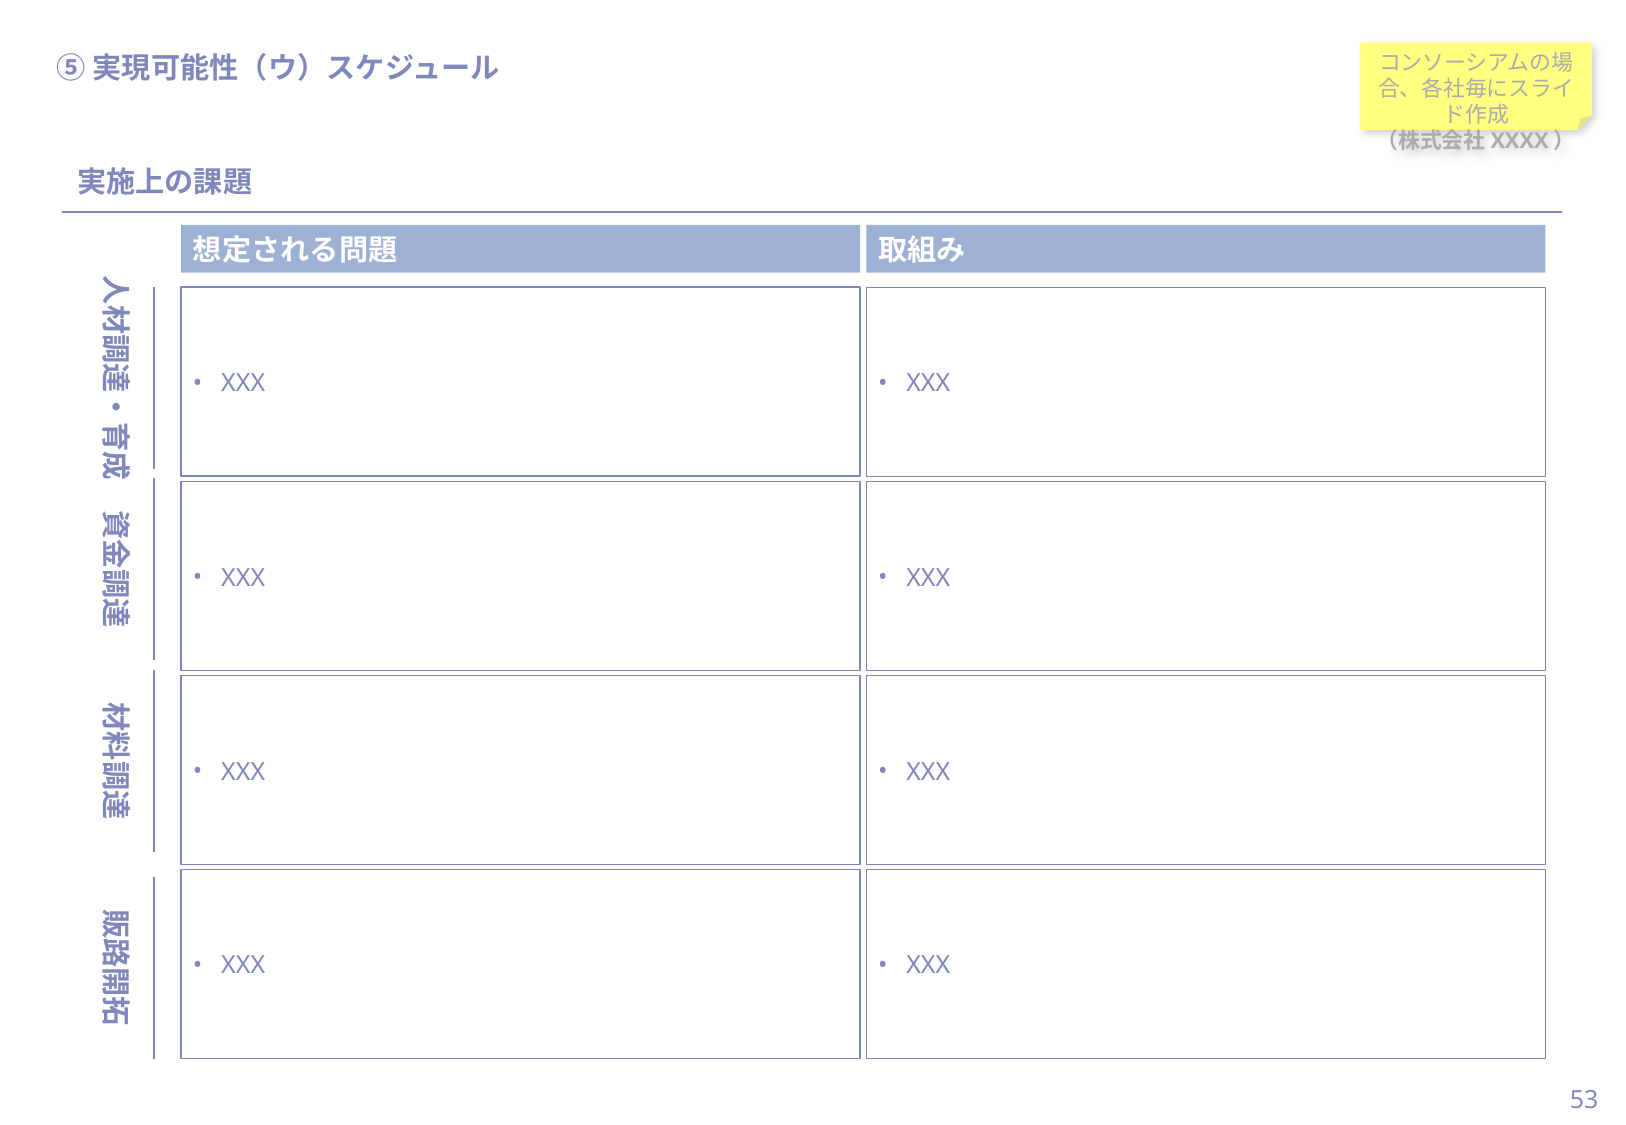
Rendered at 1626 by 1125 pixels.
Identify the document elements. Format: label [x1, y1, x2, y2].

text_box [79, 287, 155, 1059]
text_box [62, 149, 1563, 213]
text_box [0, 0, 1625, 1125]
